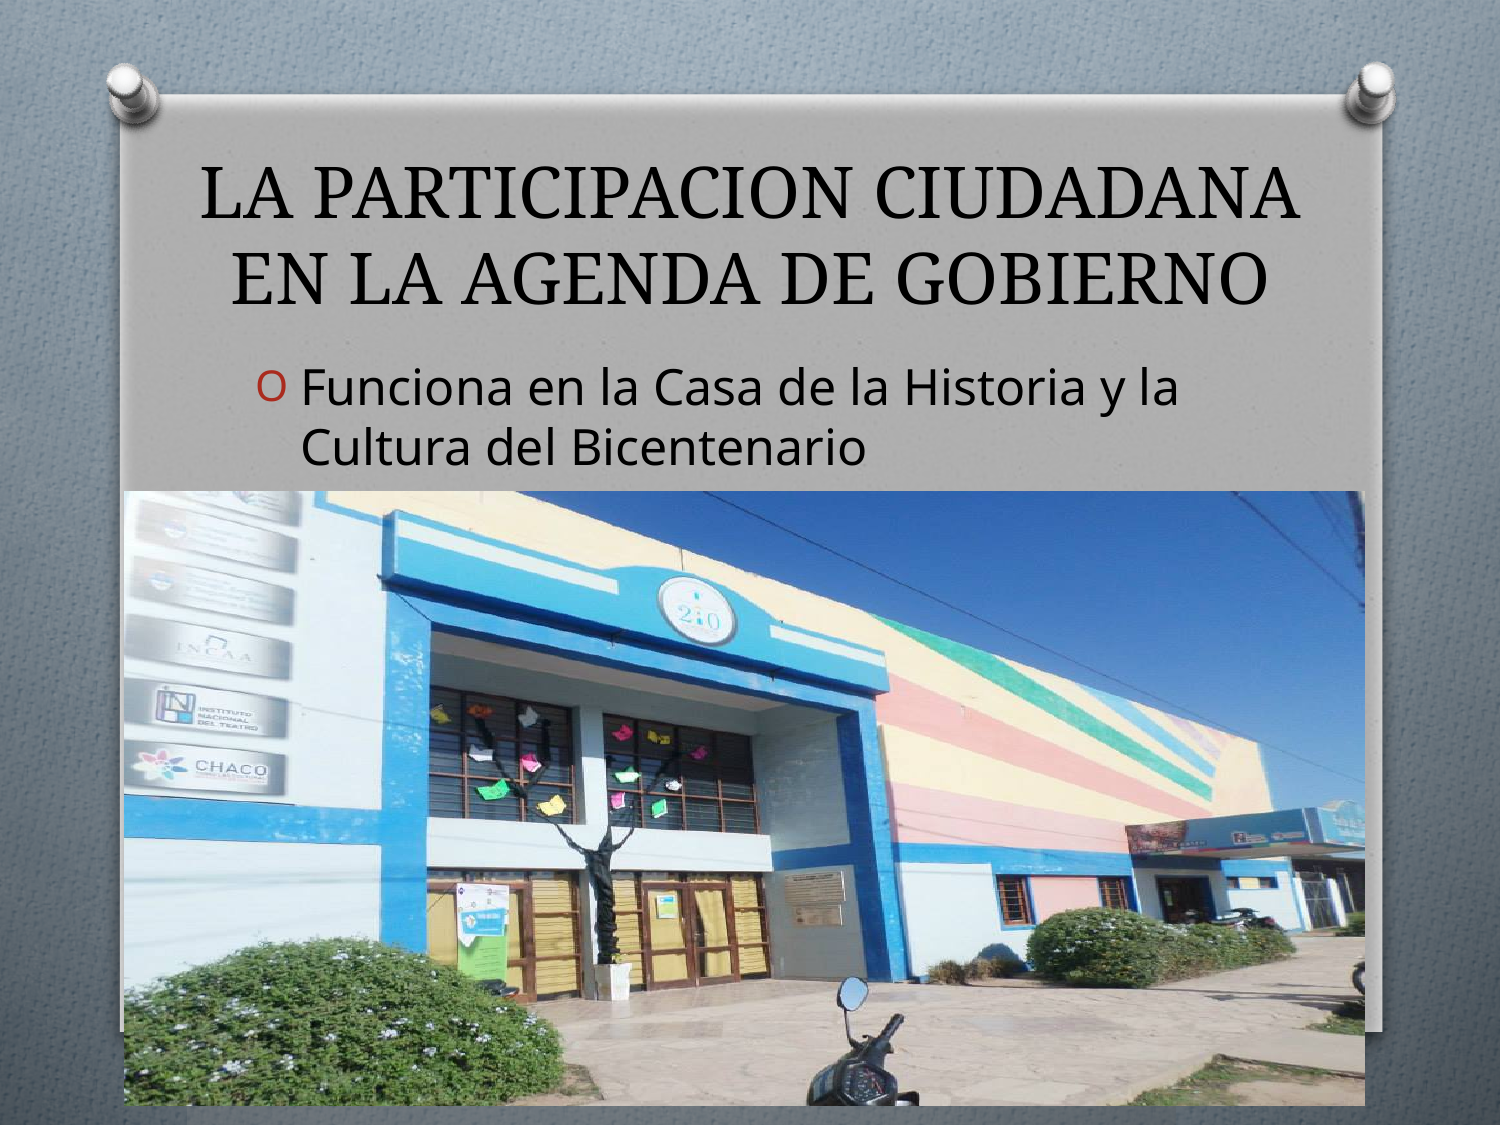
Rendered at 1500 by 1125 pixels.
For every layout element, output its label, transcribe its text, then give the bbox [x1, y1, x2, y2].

picture [124, 491, 1365, 1107]
list Funciona en la Casa de la Historia y la Cultura del Bicentenario [240, 347, 1257, 491]
title LA PARTICIPACION CIUDADANA EN LA AGENDA DE GOBIERNO [179, 134, 1323, 332]
picture [75, 29, 198, 153]
picture [1317, 35, 1439, 156]
